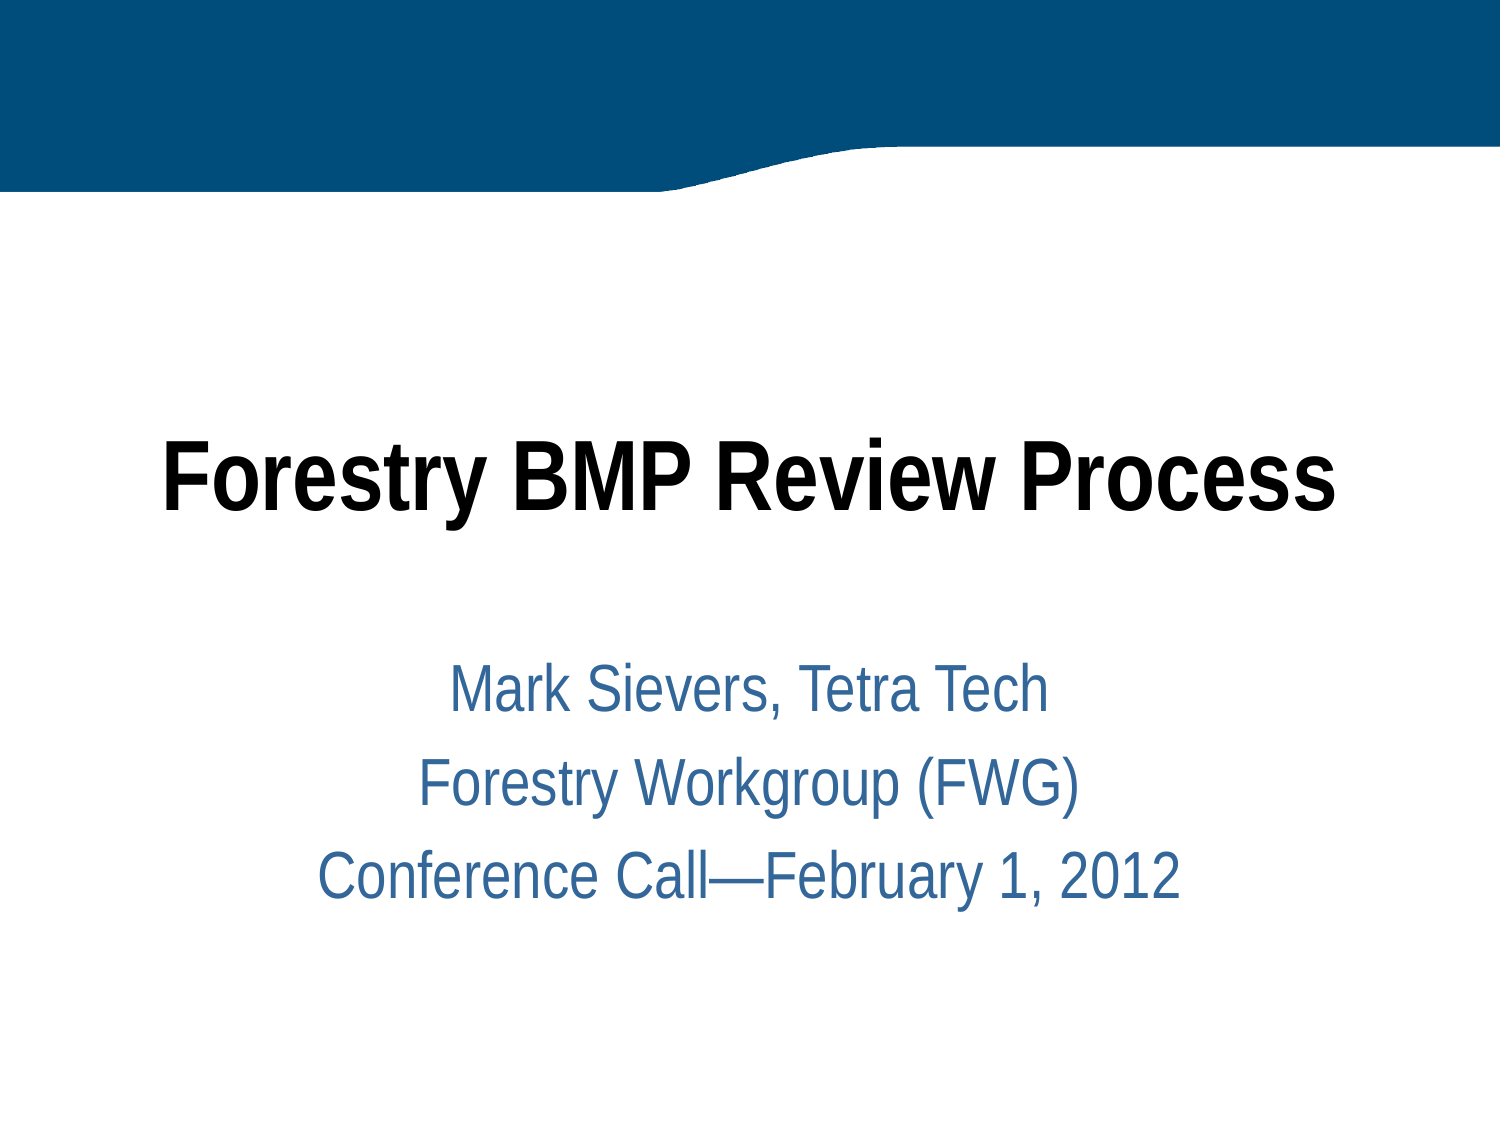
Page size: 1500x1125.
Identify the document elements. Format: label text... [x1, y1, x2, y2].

title Forestry BMP Review Process [112, 349, 1388, 591]
picture [0, 0, 1500, 1000]
subtitle Mark Sievers, Tetra Tech Forestry Workgroup (FWG) Conference Call—February 1, 2012 [224, 637, 1276, 926]
